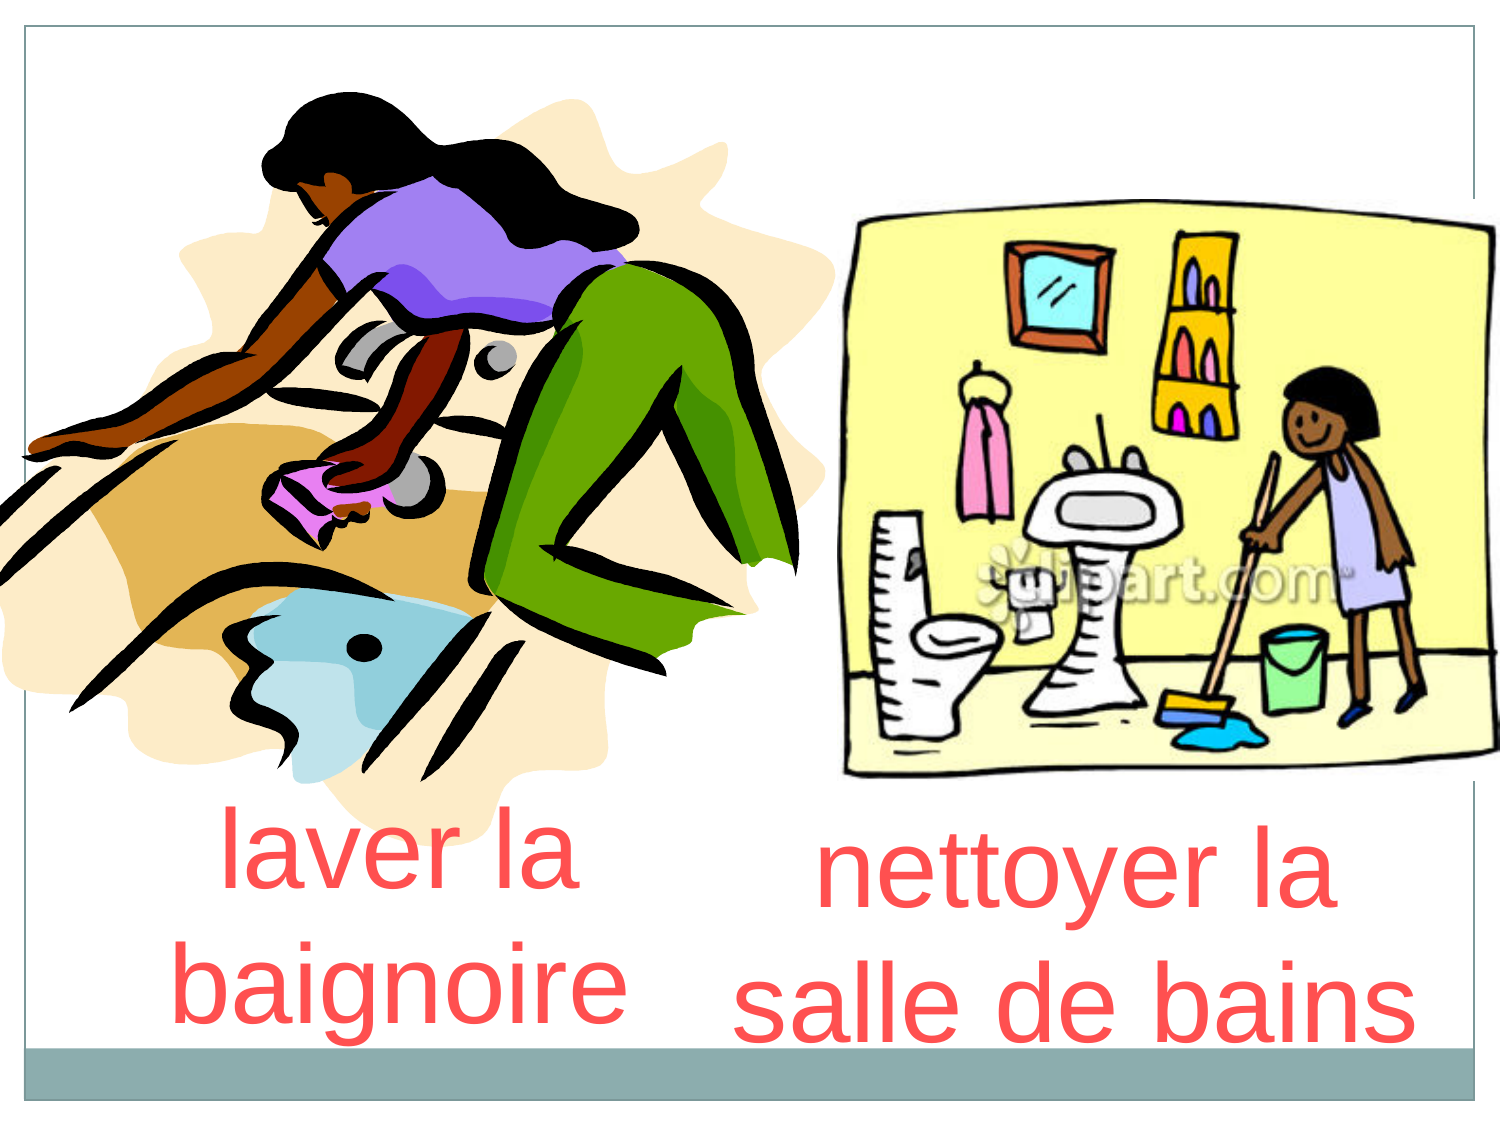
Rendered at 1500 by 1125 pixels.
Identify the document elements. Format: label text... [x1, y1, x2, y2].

text_box nettoyer la salle de bains [676, 792, 1475, 1073]
picture [0, 74, 1500, 850]
text_box laver la baignoire [0, 860, 799, 1054]
